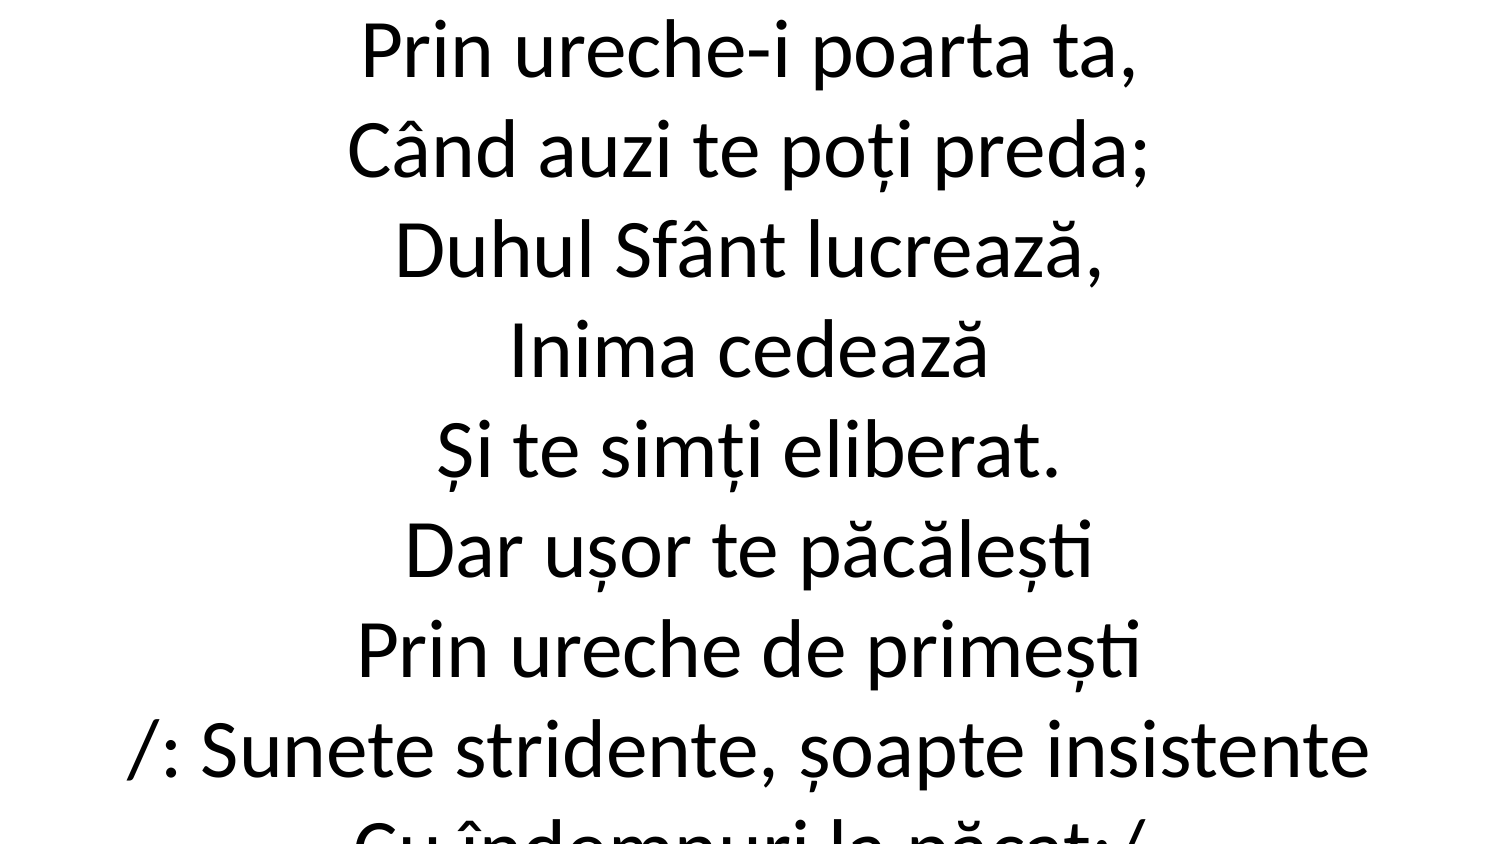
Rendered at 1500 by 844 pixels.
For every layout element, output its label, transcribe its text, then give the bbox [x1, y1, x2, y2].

text_box Prin ureche-i poarta ta, Când auzi te poți preda; Duhul Sfânt lucrează, Inima cedează Și te simți eliberat. Dar ușor te păcălești Prin ureche de primești /: Sunete stridente, șoapte insistente Cu îndemnuri la păcat:/ [113, 0, 1387, 844]
